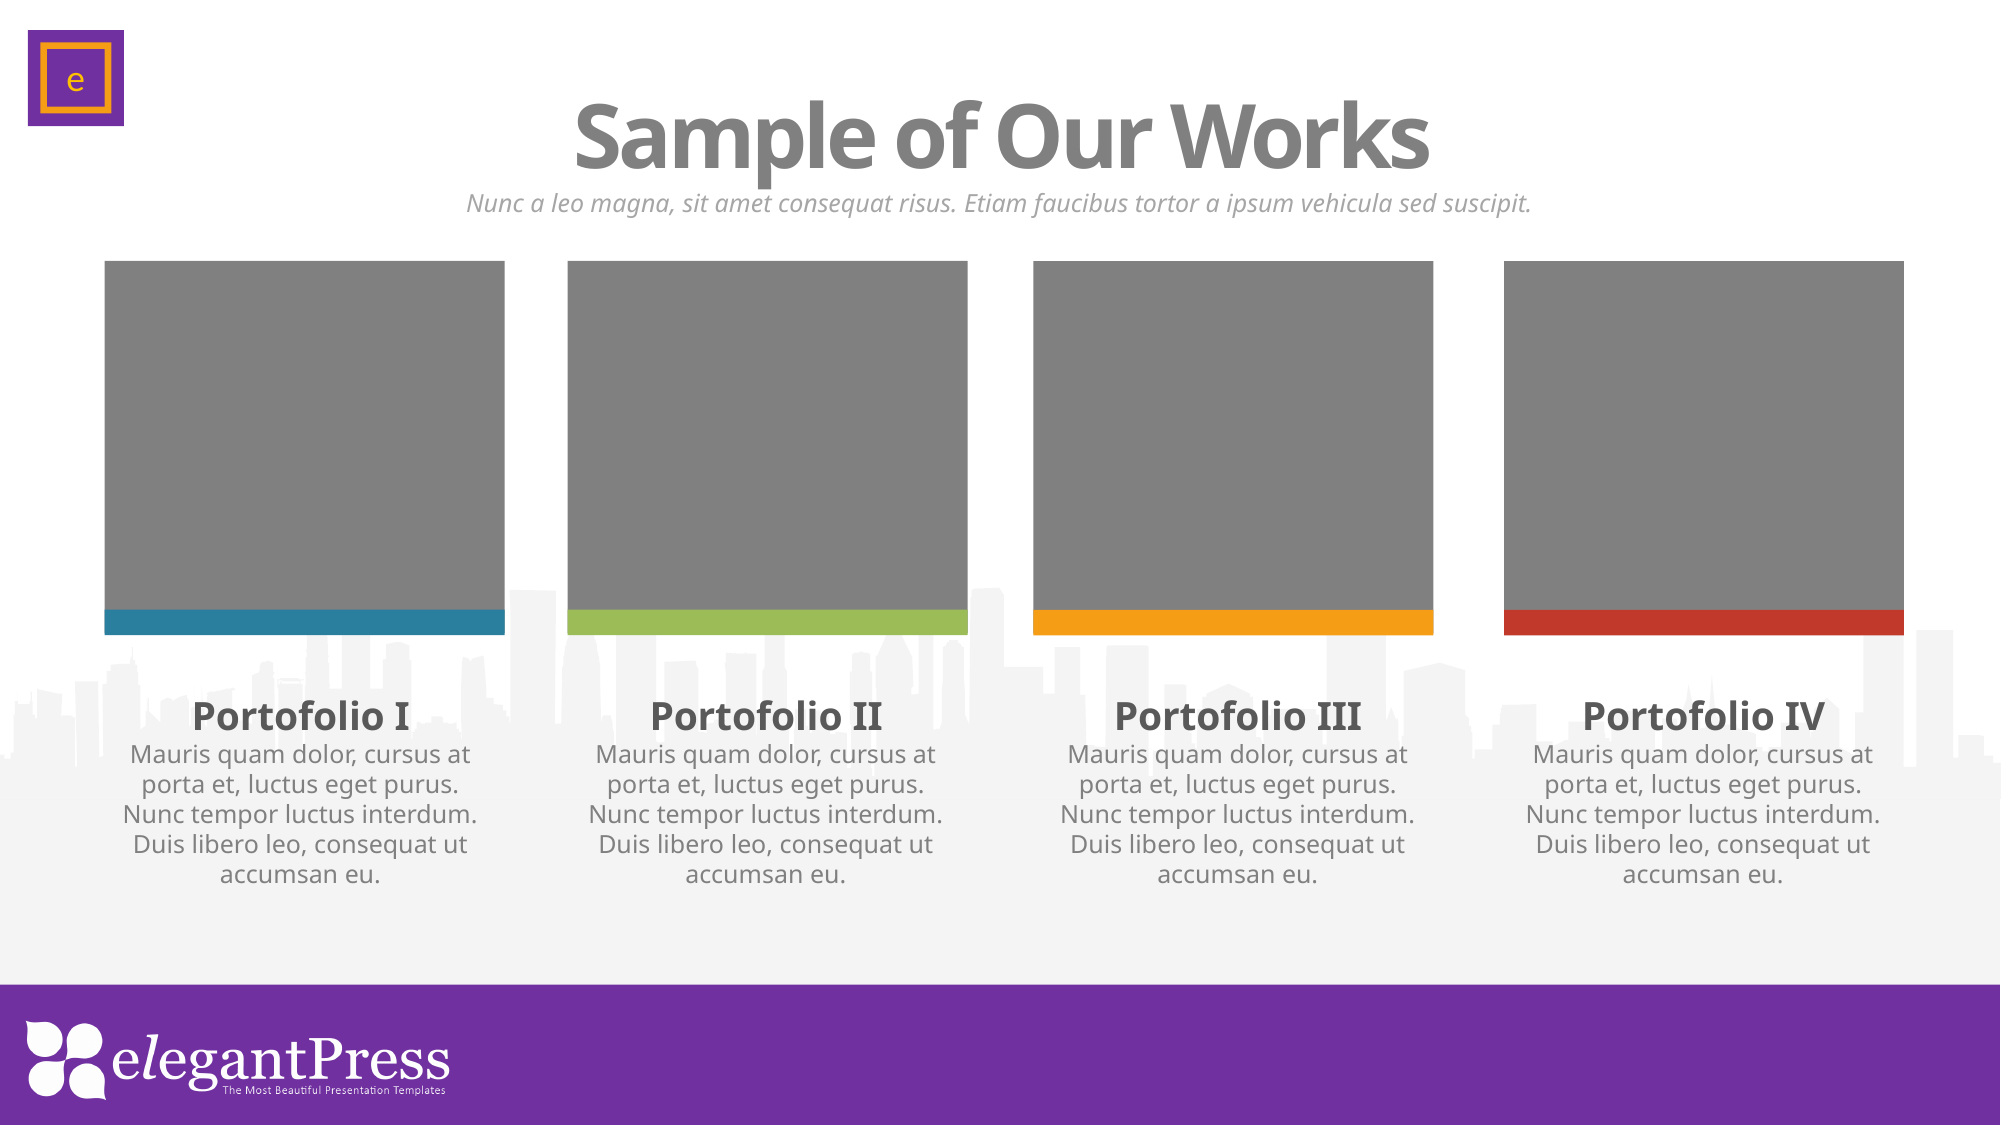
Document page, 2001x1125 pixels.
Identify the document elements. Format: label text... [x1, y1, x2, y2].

text_box Portofolio II Mauris quam dolor, cursus at porta et, luctus eget purus. Nunc tempor luctus interdum. Duis libero leo, consequat ut accumsan eu. [566, 640, 966, 894]
text_box Sample of Our Works [563, 74, 1444, 182]
text_box Portofolio I Mauris quam dolor, cursus at porta et, luctus eget purus. Nunc tempor luctus interdum. Duis libero leo, consequat ut accumsan eu. [101, 640, 500, 894]
text_box Portofolio III Mauris quam dolor, cursus at porta et, luctus eget purus. Nunc tempor luctus interdum. Duis libero leo, consequat ut accumsan eu. [1038, 640, 1438, 894]
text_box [567, 260, 968, 636]
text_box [104, 260, 505, 636]
picture [17, 1012, 454, 1111]
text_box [1033, 261, 1434, 636]
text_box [1504, 261, 1905, 636]
text_box Nunc a leo magna, sit amet consequat risus. Etiam faucibus tortor a ipsum vehicula sed suscipit. [123, 182, 1884, 223]
text_box Portofolio IV Mauris quam dolor, cursus at porta et, luctus eget purus. Nunc tempor luctus interdum. Duis libero leo, consequat ut accumsan eu. [1504, 640, 1903, 894]
